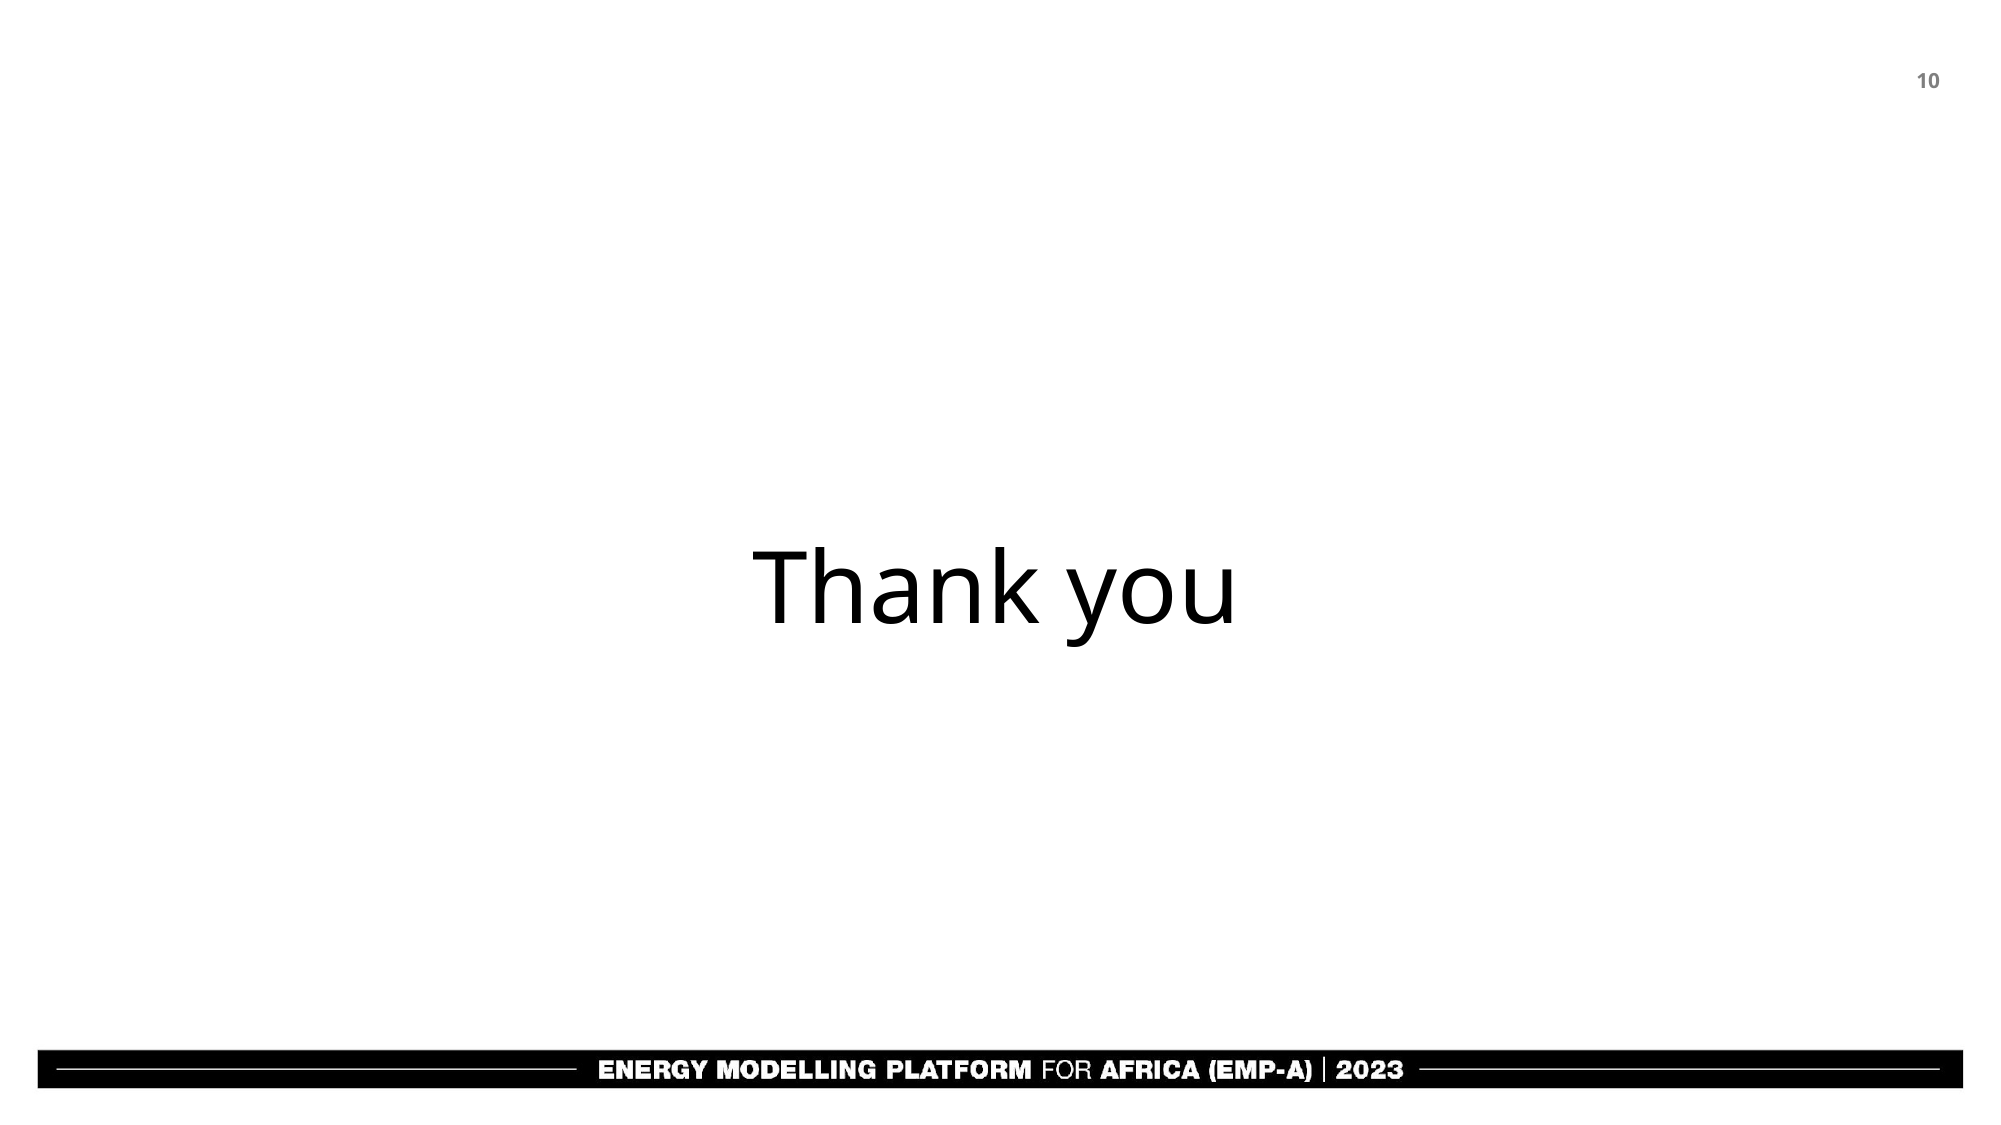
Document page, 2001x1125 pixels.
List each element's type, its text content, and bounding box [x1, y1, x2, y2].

list Thank you [137, 299, 1863, 1014]
picture [0, 0, 2000, 1125]
